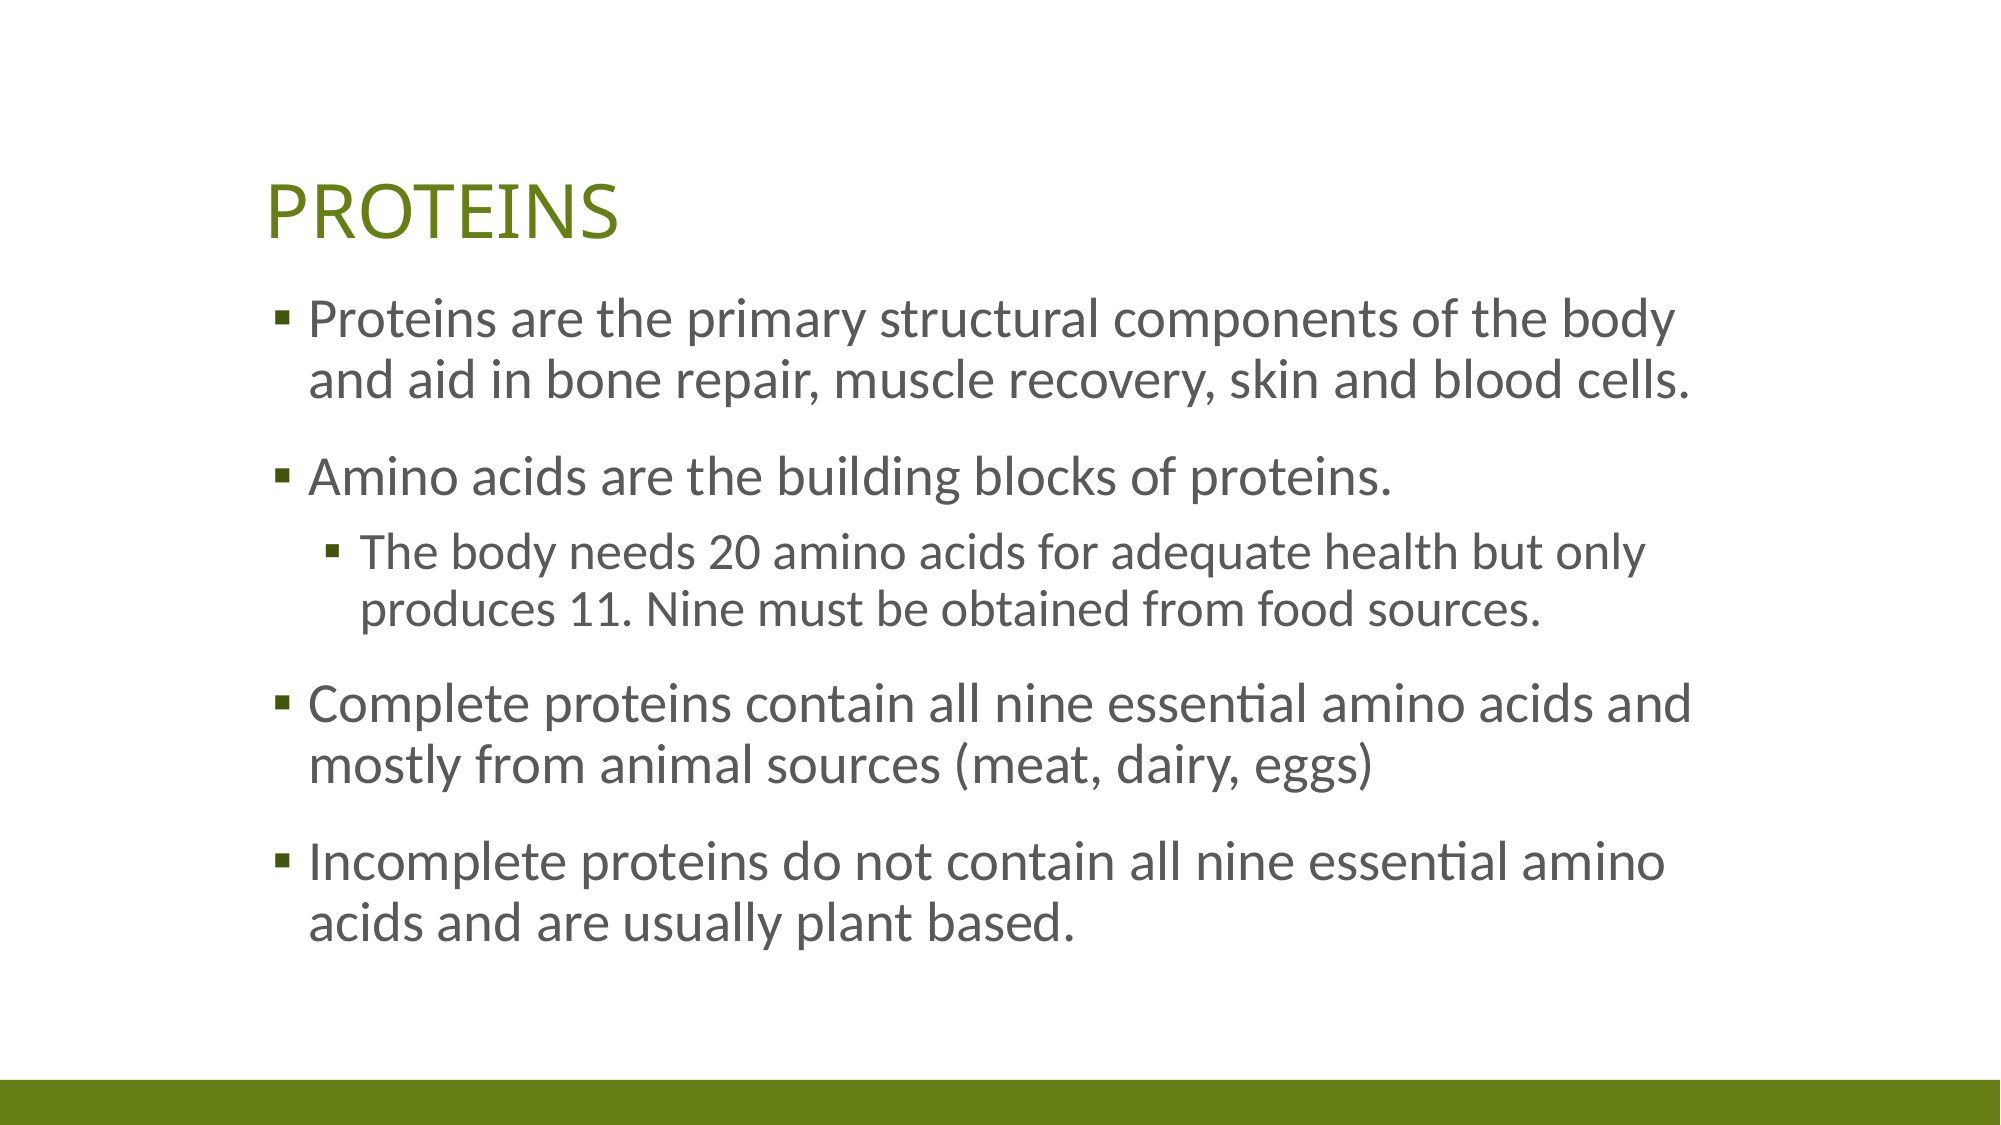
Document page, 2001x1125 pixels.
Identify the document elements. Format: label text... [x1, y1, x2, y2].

title Proteins [249, 75, 1750, 263]
list Proteins are the primary structural components of the body and aid in bone repair, muscle recovery, skin and blood cells. Amino acids are the building blocks of proteins. The body needs 20 amino acids for adequate health but only produces 11. Nine must be obtained from food sources. Complete proteins contain all nine essential amino acids and mostly from animal sources (meat, dairy, eggs) Incomplete proteins do not contain all nine essential amino acids and are usually plant based. [249, 281, 1750, 1013]
